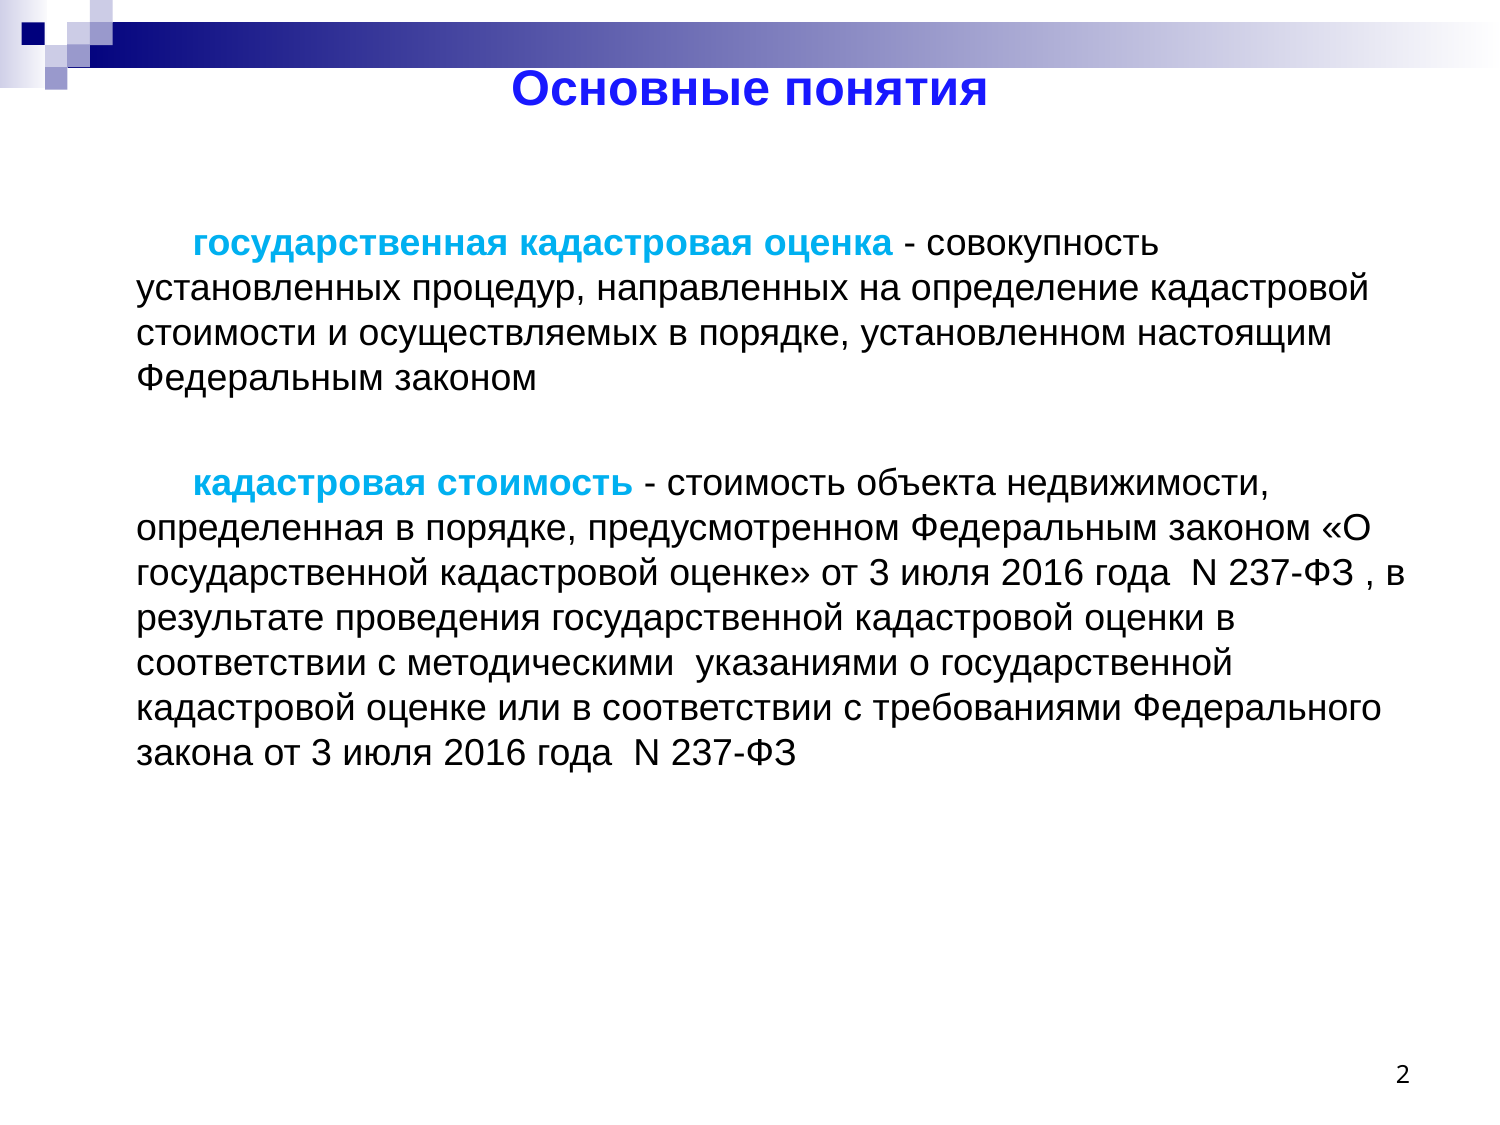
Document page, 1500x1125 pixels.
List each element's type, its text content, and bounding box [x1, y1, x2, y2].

title Основные понятия [52, 54, 1448, 118]
list государственная кадастровая оценка - совокупность установленных процедур, направленных на определение кадастровой стоимости и осуществляемых в порядке, установленном настоящим Федеральным законом кадастровая стоимость - стоимость объекта недвижимости, определенная в порядке, предусмотренном Федеральным законом «О государственной кадастровой оценке» от 3 июля 2016 года N 237-ФЗ , в результате проведения государственной кадастровой оценки в соответствии с методическими указаниями о государственной кадастровой оценке или в соответствии с требованиями Федерального закона от 3 июля 2016 года N 237-ФЗ [64, 105, 1448, 1125]
